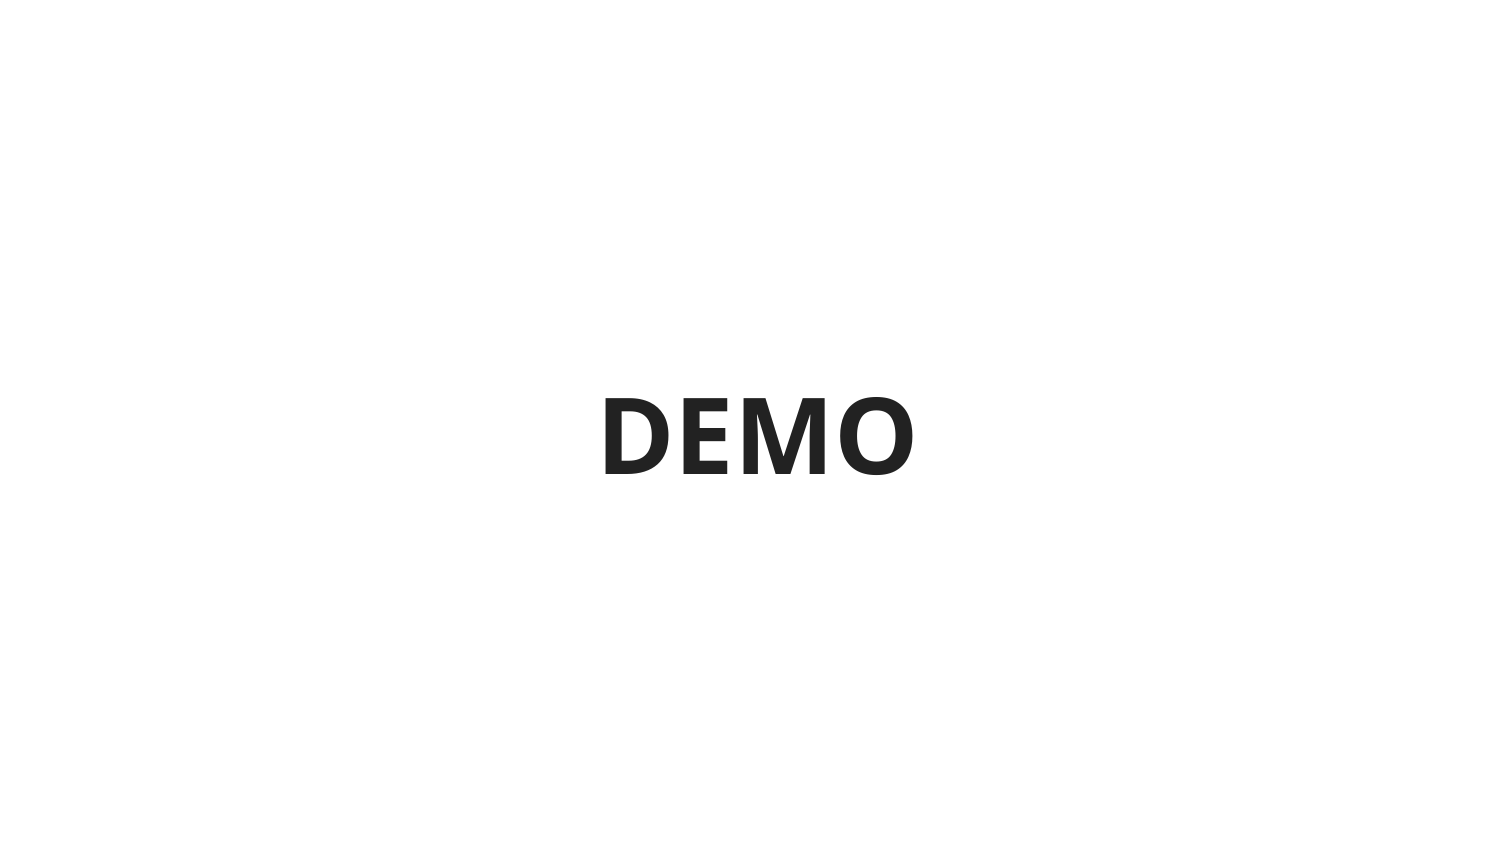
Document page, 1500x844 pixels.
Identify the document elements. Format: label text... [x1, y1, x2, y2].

title DEMO [51, 352, 1449, 491]
